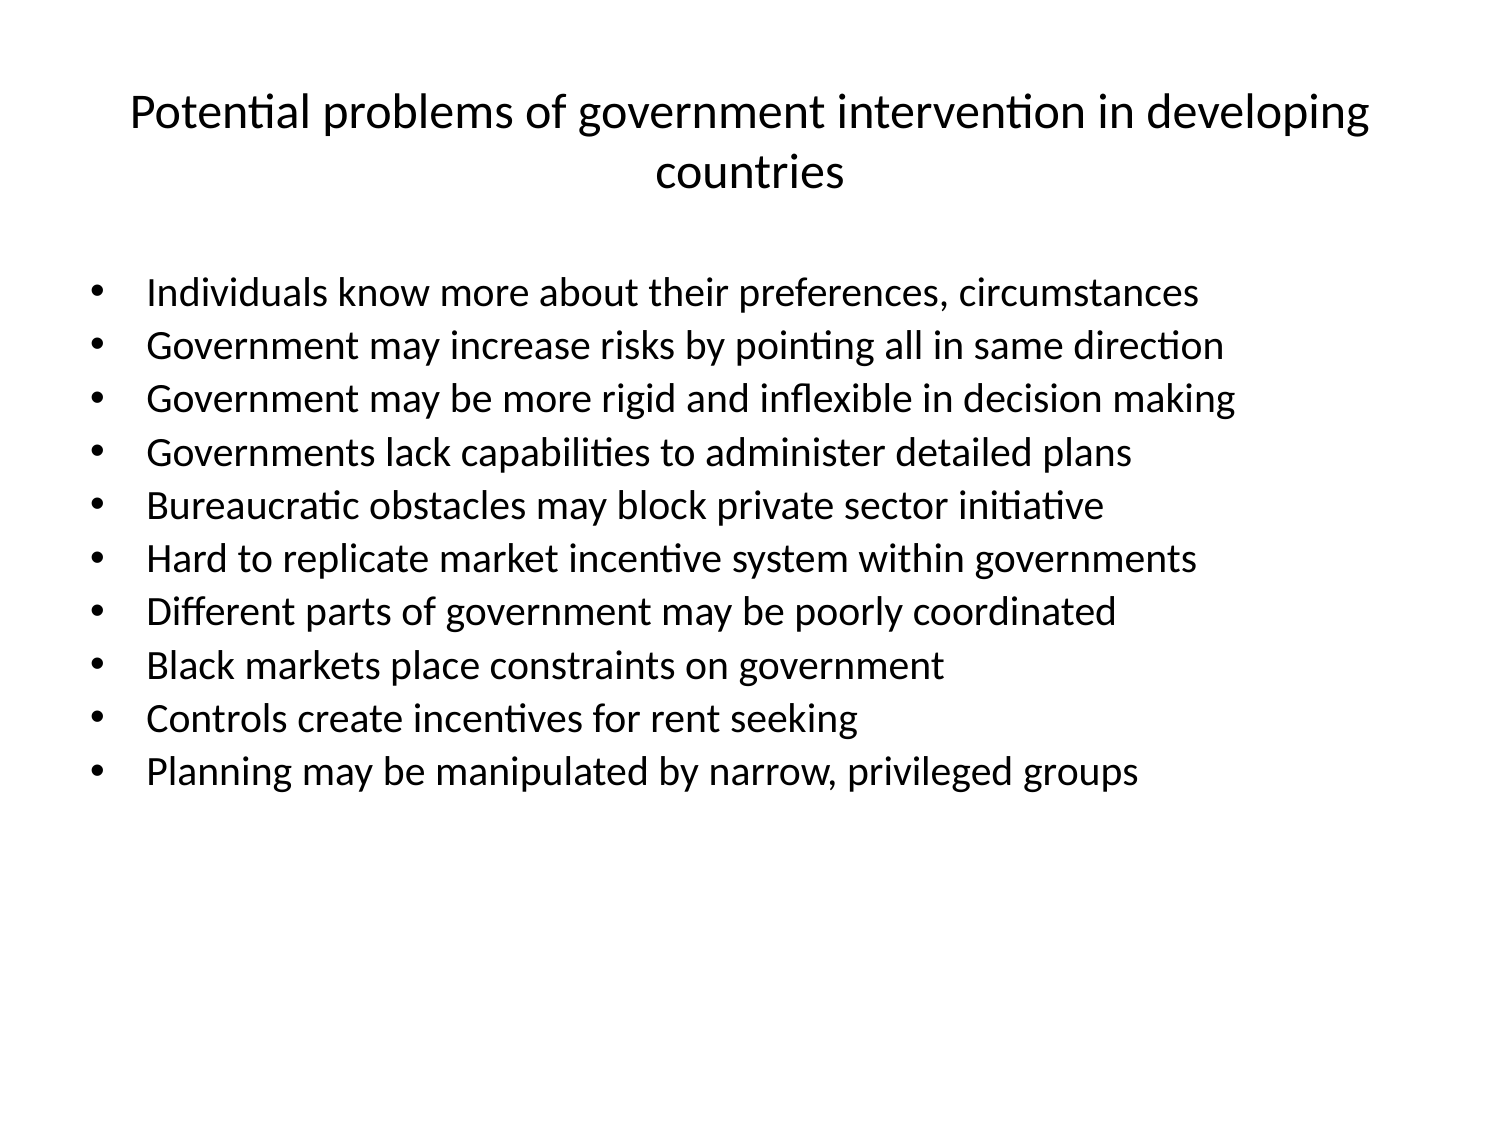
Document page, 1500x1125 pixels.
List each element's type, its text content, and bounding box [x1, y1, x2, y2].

title Potential problems of government intervention in developing countries [75, 45, 1425, 233]
list Individuals know more about their preferences, circumstances Government may increase risks by pointing all in same direction Government may be more rigid and inflexible in decision making Governments lack capabilities to administer detailed plans Bureaucratic obstacles may block private sector initiative Hard to replicate market incentive system within governments Different parts of government may be poorly coordinated Black markets place constraints on government Controls create incentives for rent seeking Planning may be manipulated by narrow, privileged groups [75, 262, 1425, 1005]
